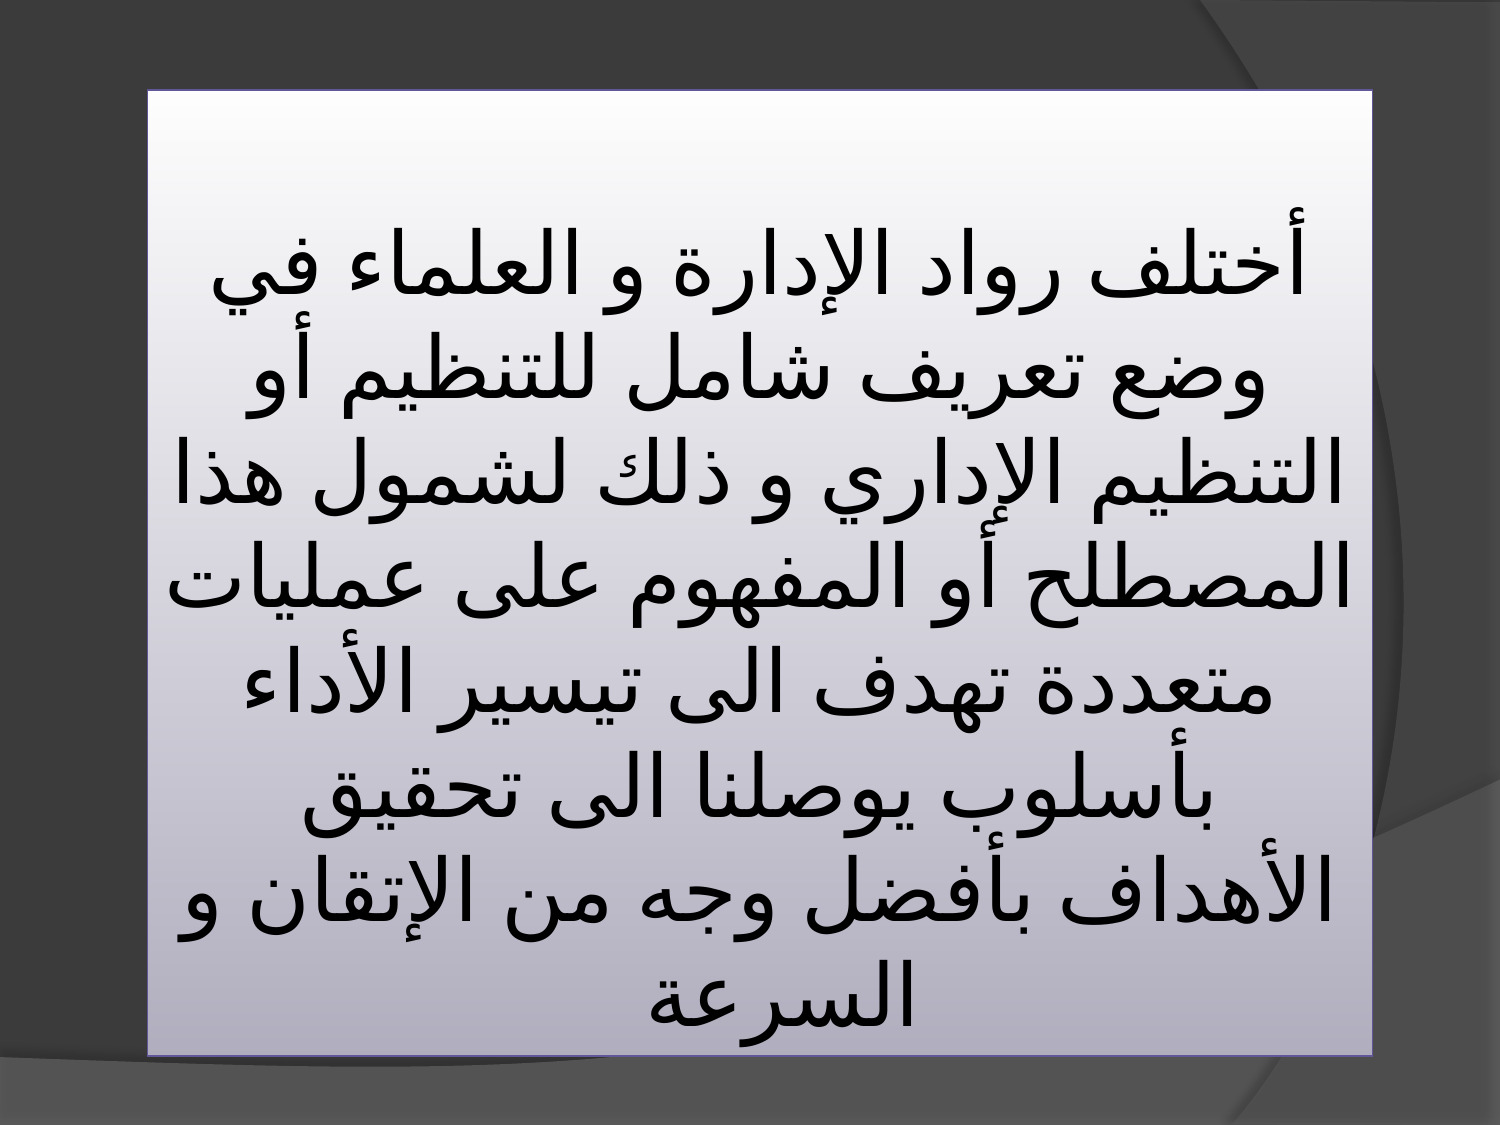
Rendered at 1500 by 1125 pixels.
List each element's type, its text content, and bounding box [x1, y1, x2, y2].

title أختلف رواد الإدارة و العلماء في وضع تعريف شامل للتنظيم أو التنظيم الإداري و ذلك لشمول هذا المصطلح أو المفهوم على عمليات متعددة تهدف الى تيسير الأداء بأسلوب يوصلنا الى تحقيق الأهداف بأفضل وجه من الإتقان و السرعة [147, 89, 1373, 1057]
